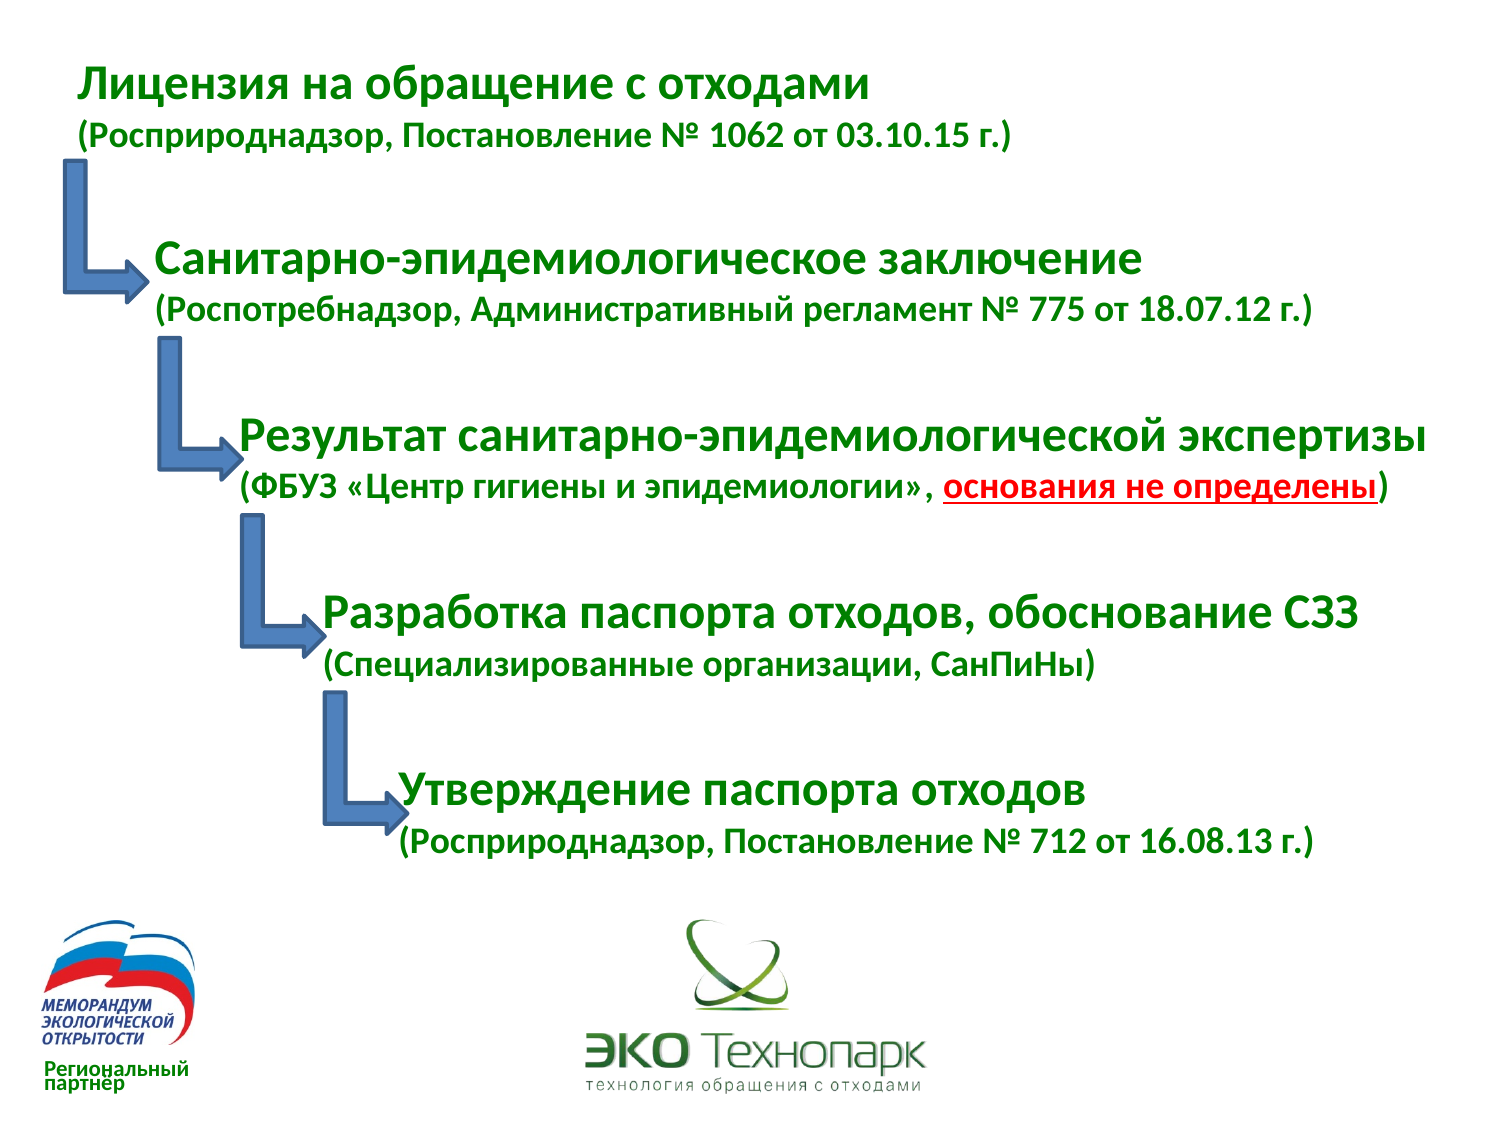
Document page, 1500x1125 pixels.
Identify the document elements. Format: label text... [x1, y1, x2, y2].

picture [40, 920, 195, 1045]
picture [584, 918, 928, 1095]
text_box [40, 42, 1450, 870]
text_box Региональный партнёр [29, 1058, 266, 1101]
